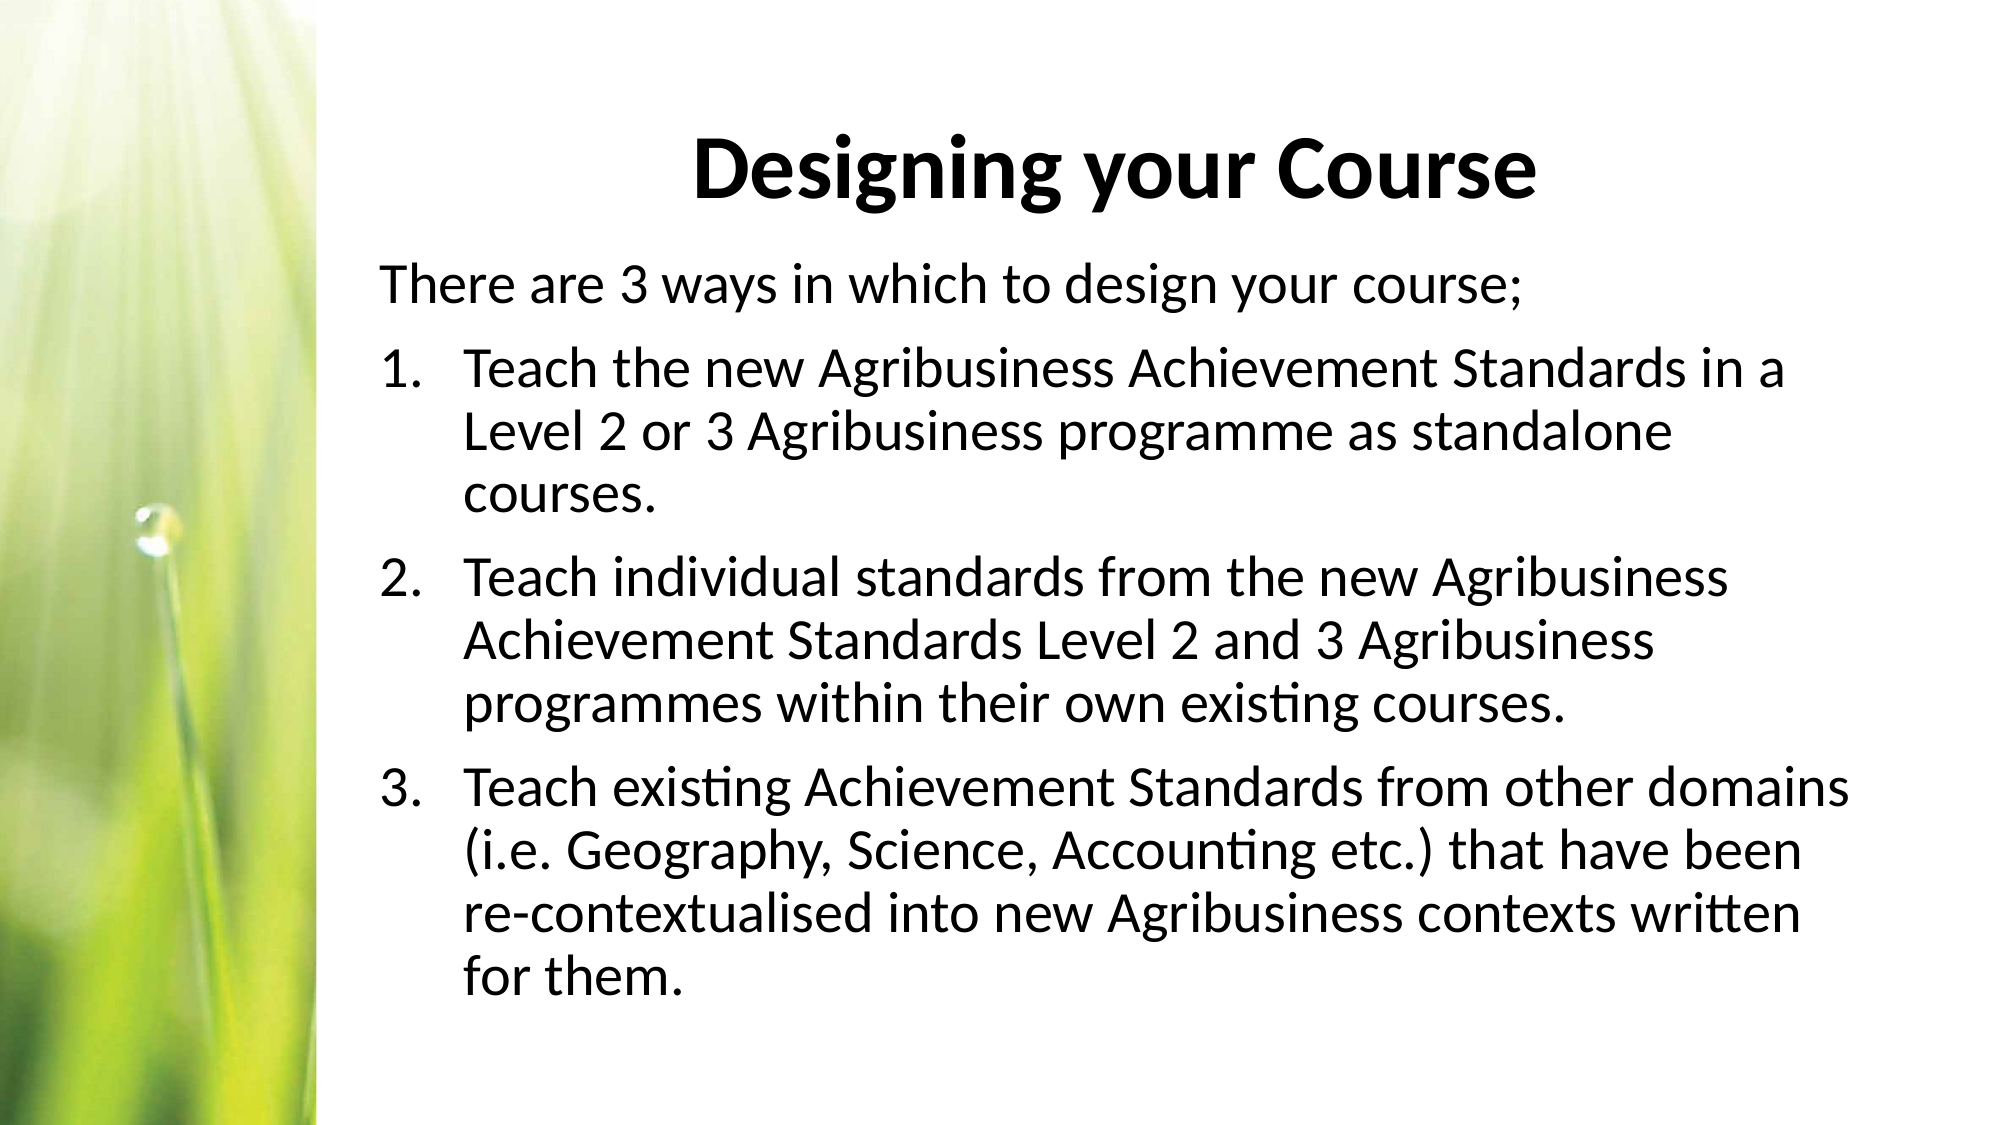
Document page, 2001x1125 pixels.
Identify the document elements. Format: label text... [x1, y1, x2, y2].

picture [0, 0, 317, 1125]
title Designing your Course [364, 59, 1867, 245]
list There are 3 ways in which to design your course; Teach the new Agribusiness Achievement Standards in a Level 2 or 3 Agribusiness programme as standalone courses. Teach individual standards from the new Agribusiness Achievement Standards Level 2 and 3 Agribusiness programmes within their own existing courses. Teach existing Achievement Standards from other domains (i.e. Geography, Science, Accounting etc.) that have been re-contextualised into new Agribusiness contexts written for them. [364, 245, 1867, 1057]
